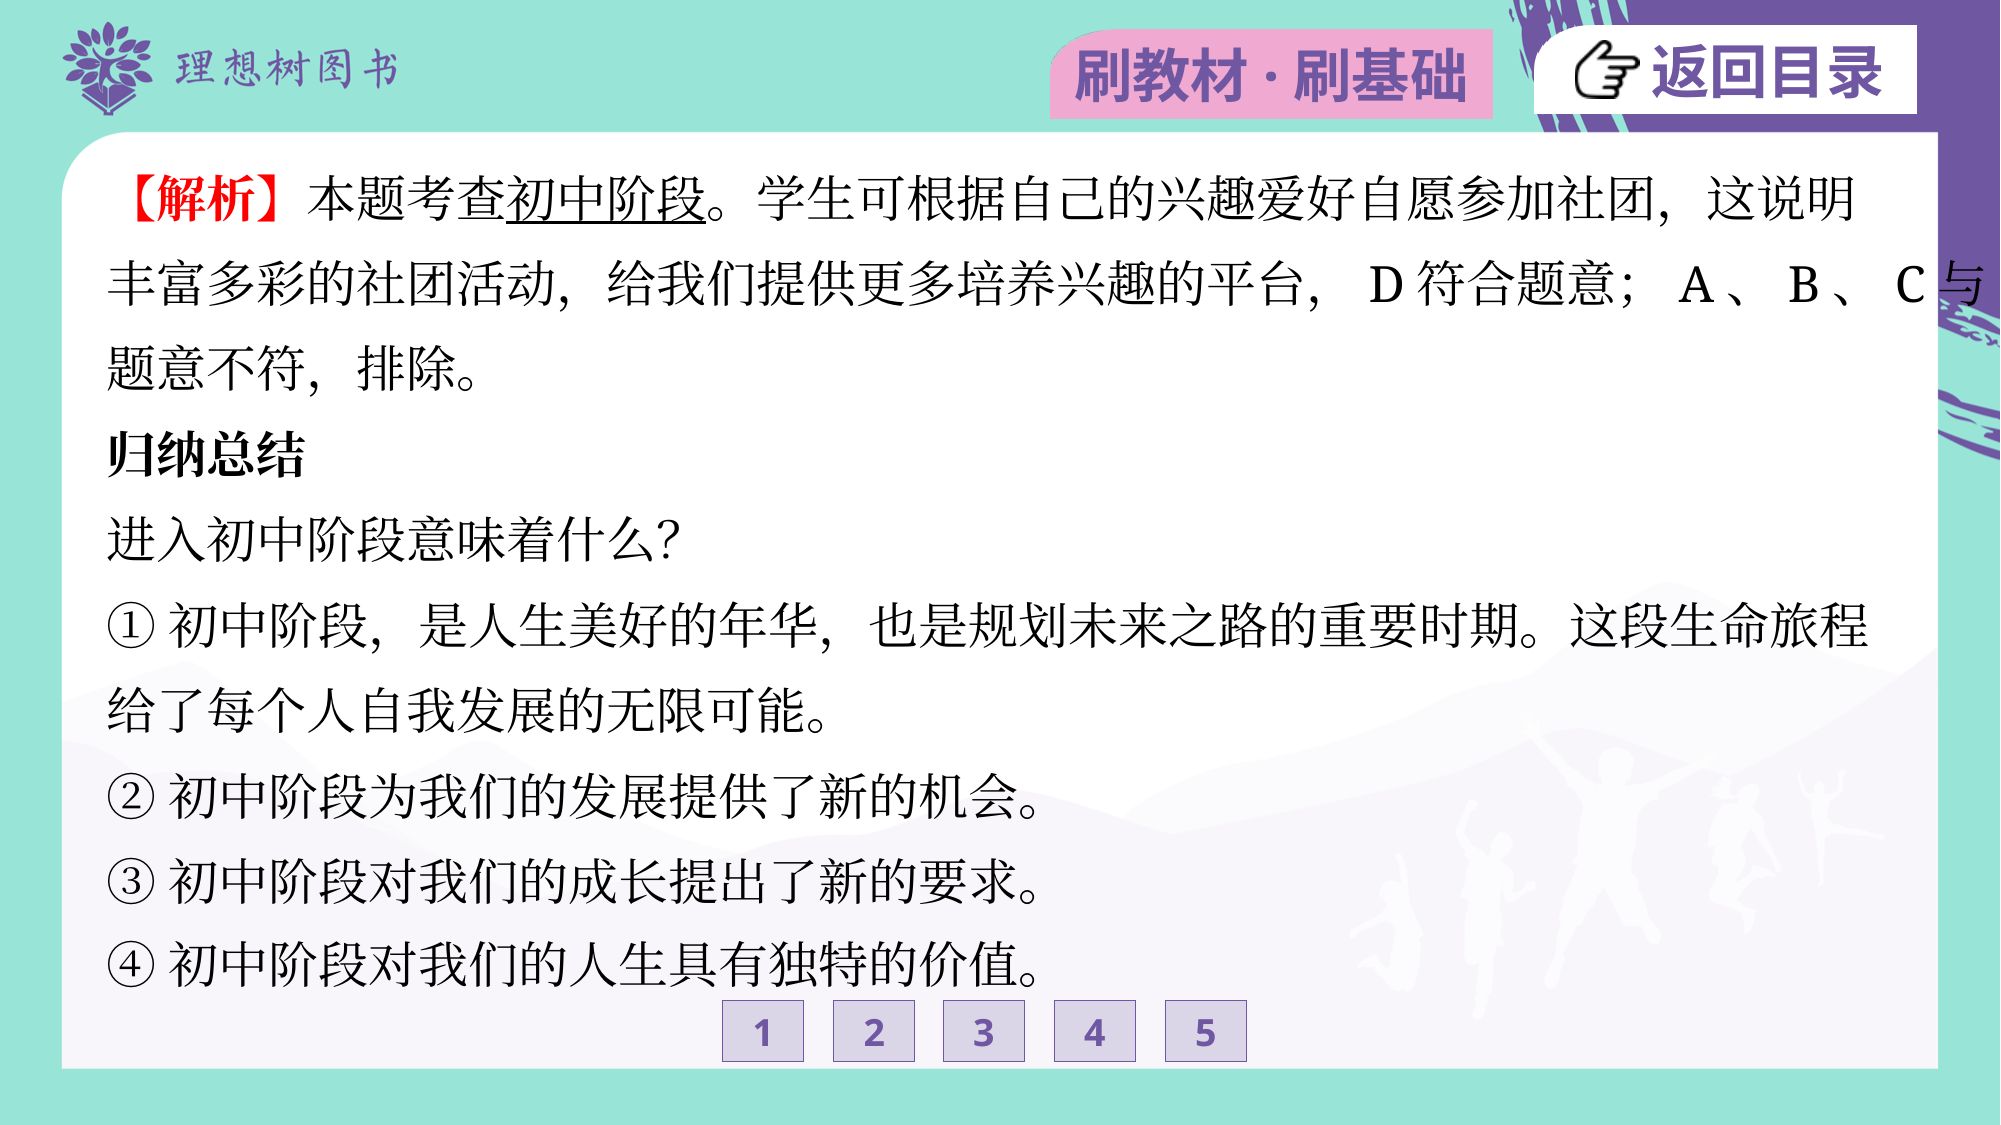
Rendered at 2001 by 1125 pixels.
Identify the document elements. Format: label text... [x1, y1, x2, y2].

text_box 【解析】本题考查初中阶段。学生可根据自己的兴趣爱好自愿参加社团，这说明 丰富多彩的社团活动，给我们提供更多培养兴趣的平台，D符合题意；A、B、C与 题意不符，排除。 归纳总结 进入初中阶段意味着什么？ ①初中阶段，是人生美好的年华，也是规划未来之路的重要时期。这段生命旅程 给了每个人自我发展的无限可能。 ②初中阶段为我们的发展提供了新的机会。 ③初中阶段对我们的成长提出了新的要求。 ④初中阶段对我们的人生具有独特的价值。 [106, 141, 1895, 986]
picture [0, 0, 2000, 1125]
